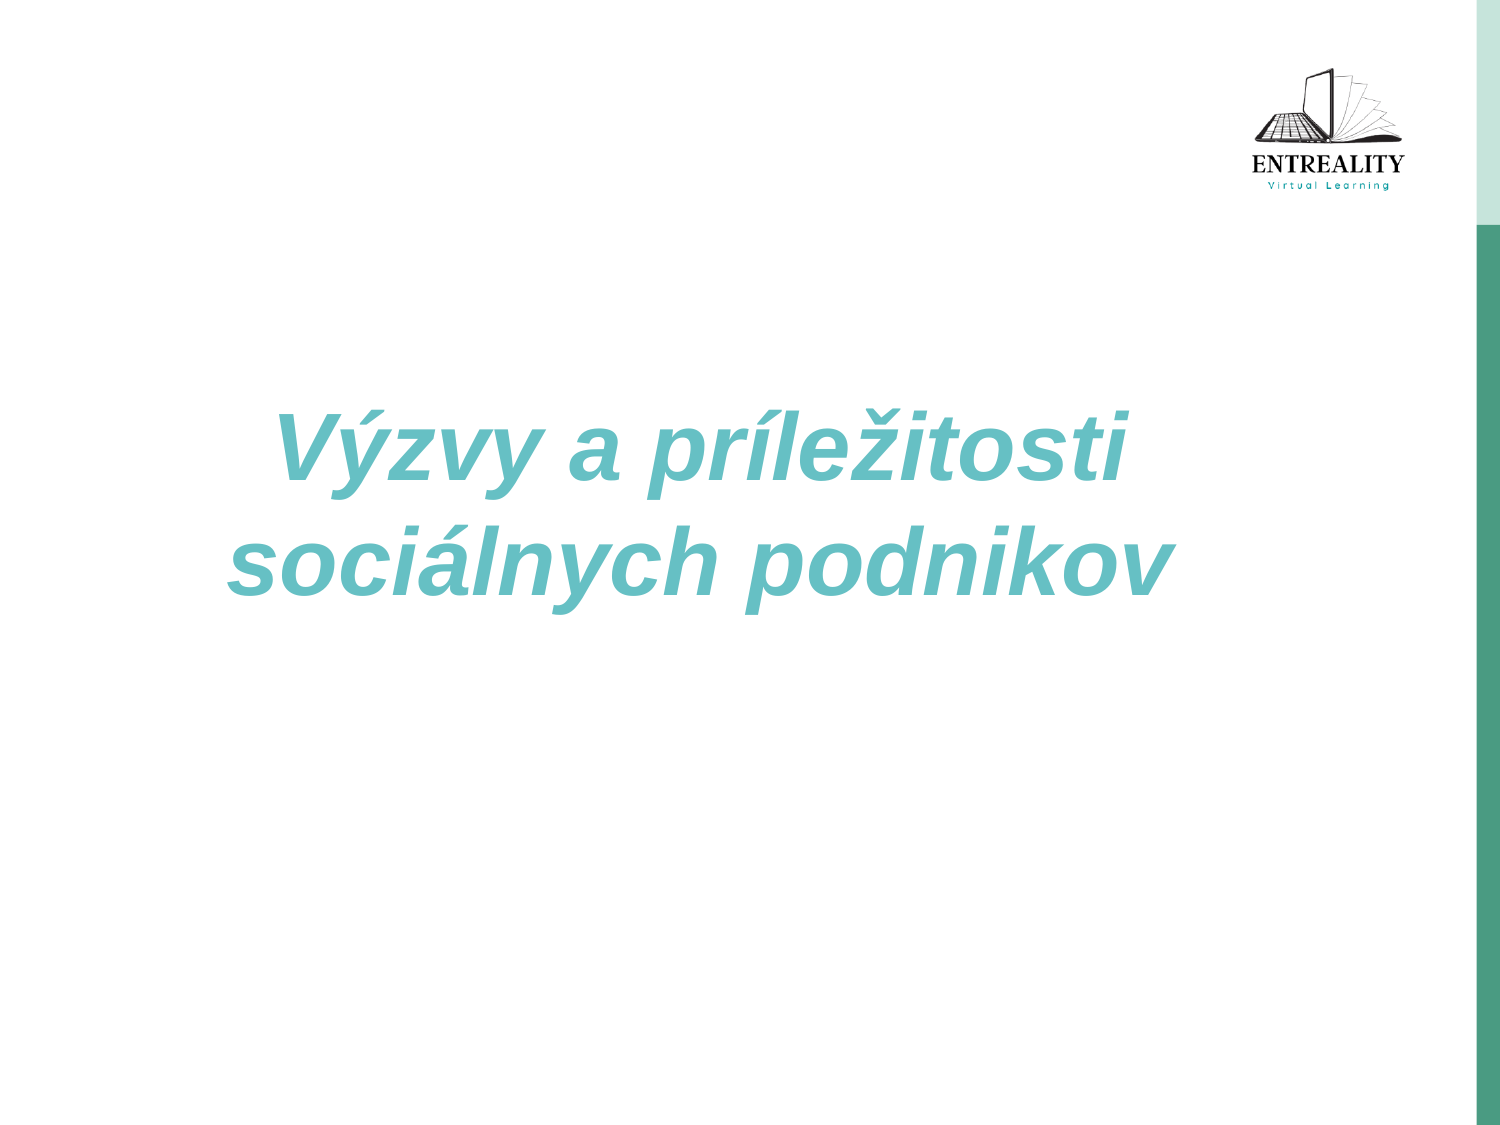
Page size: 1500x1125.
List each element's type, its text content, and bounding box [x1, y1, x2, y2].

list Výzvy a príležitosti sociálnych podnikov [75, 287, 1325, 1005]
picture [1198, 0, 1458, 259]
